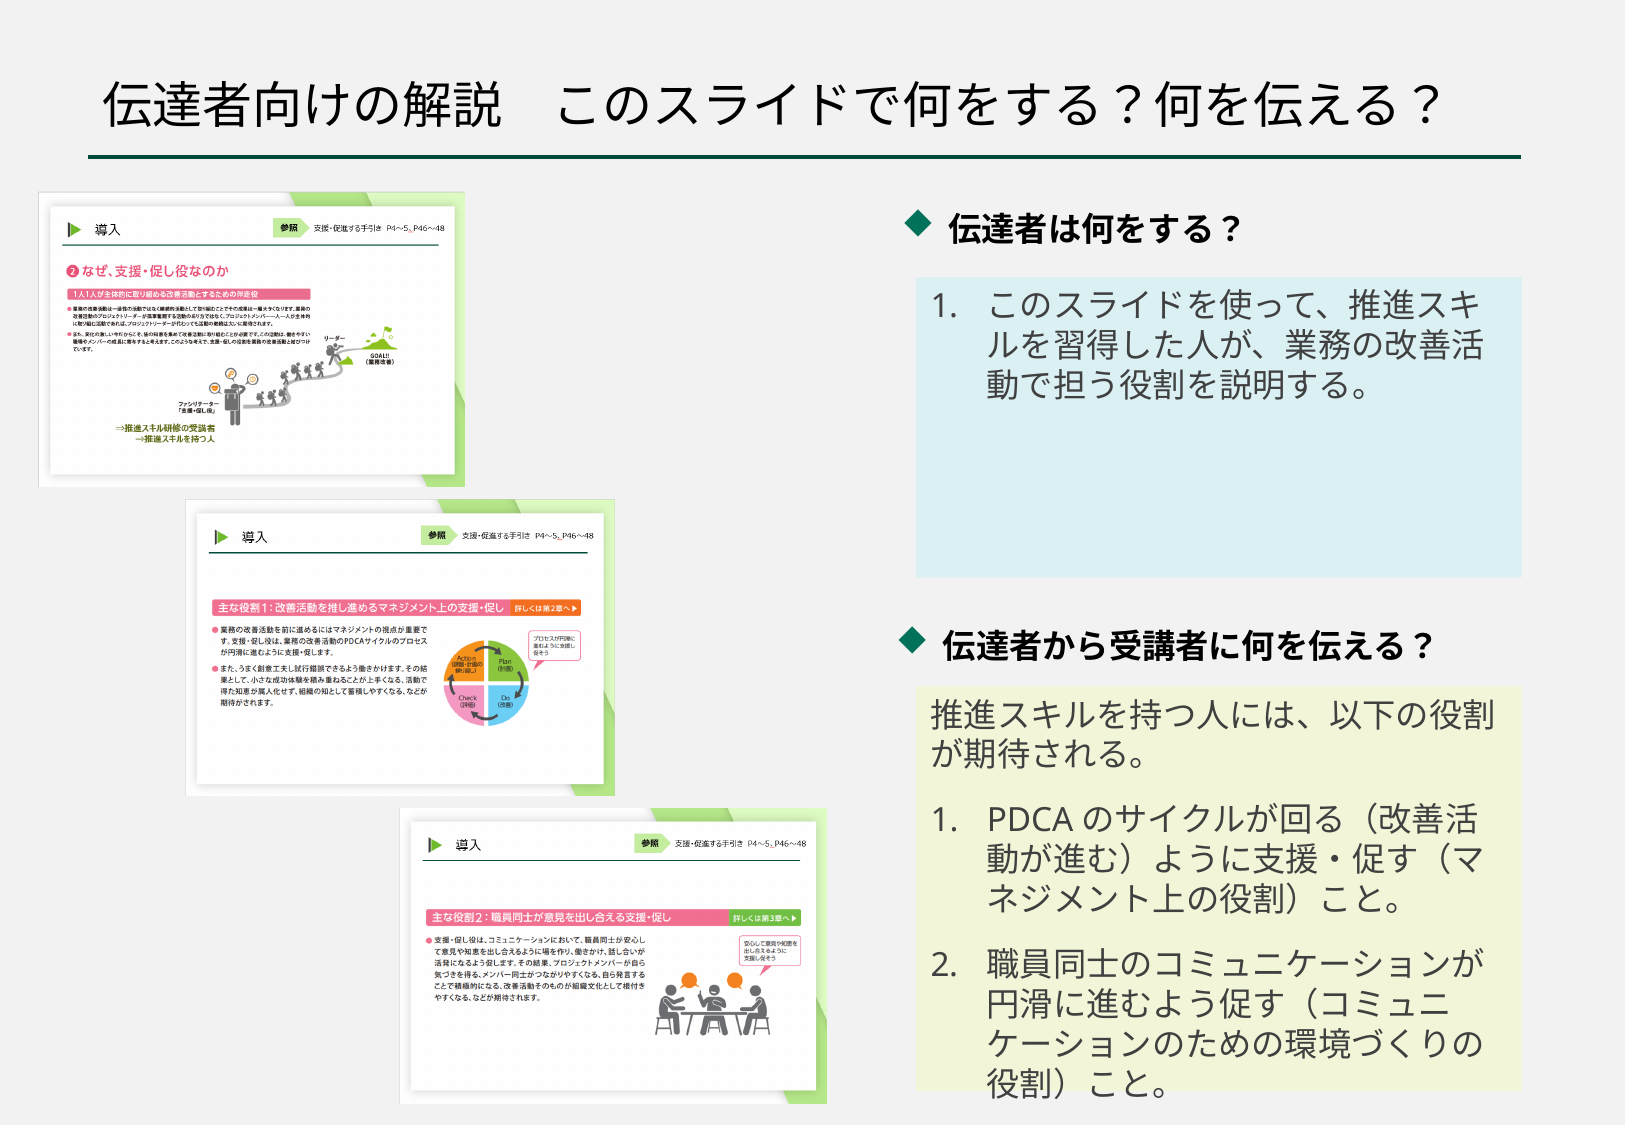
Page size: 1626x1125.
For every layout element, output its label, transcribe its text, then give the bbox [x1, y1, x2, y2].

picture [399, 808, 827, 1104]
list 推進スキルを持つ人には、以下の役割が期待される。 PDCAのサイクルが回る（改善活動が進む）ように支援・促す（マネジメント上の役割）こと。 職員同士のコミュニケーションが円滑に進むよう促す（コミュニケーションのための環境づくりの役割）こと。 [915, 686, 1522, 1091]
list このスライドを使って、推進スキルを習得した人が、業務の改善活動で担う役割を説明する。 [915, 277, 1522, 578]
picture [185, 499, 615, 796]
picture [37, 191, 465, 487]
